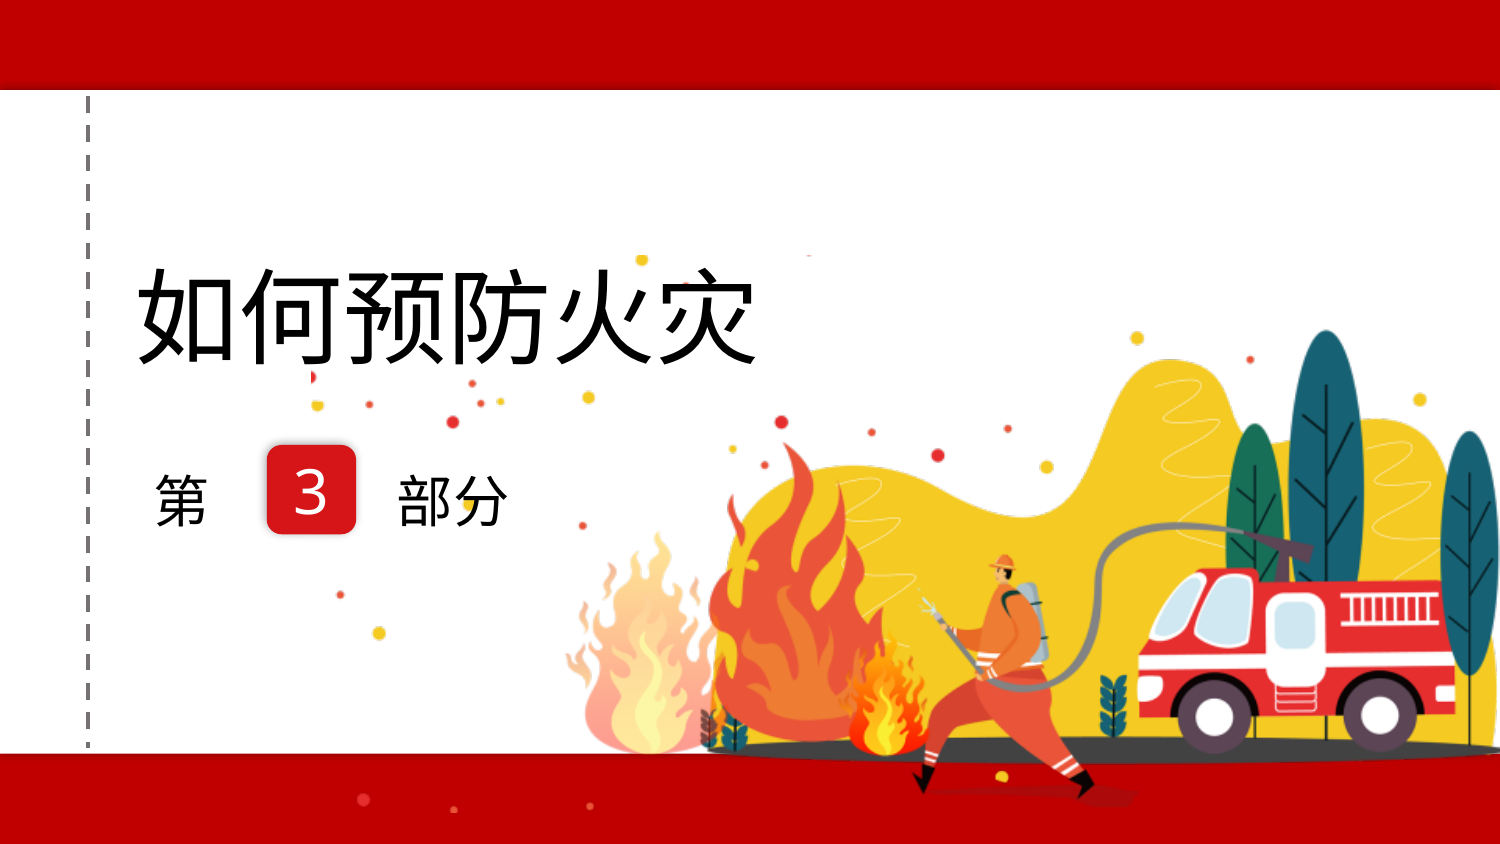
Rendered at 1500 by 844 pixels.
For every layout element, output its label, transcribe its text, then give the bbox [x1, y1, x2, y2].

text_box 3 [265, 443, 311, 536]
text_box 如何预防火灾 [123, 246, 1025, 383]
text_box 第 部分 [141, 460, 274, 540]
text_box [0, 89, 1500, 755]
picture [311, 255, 1500, 813]
